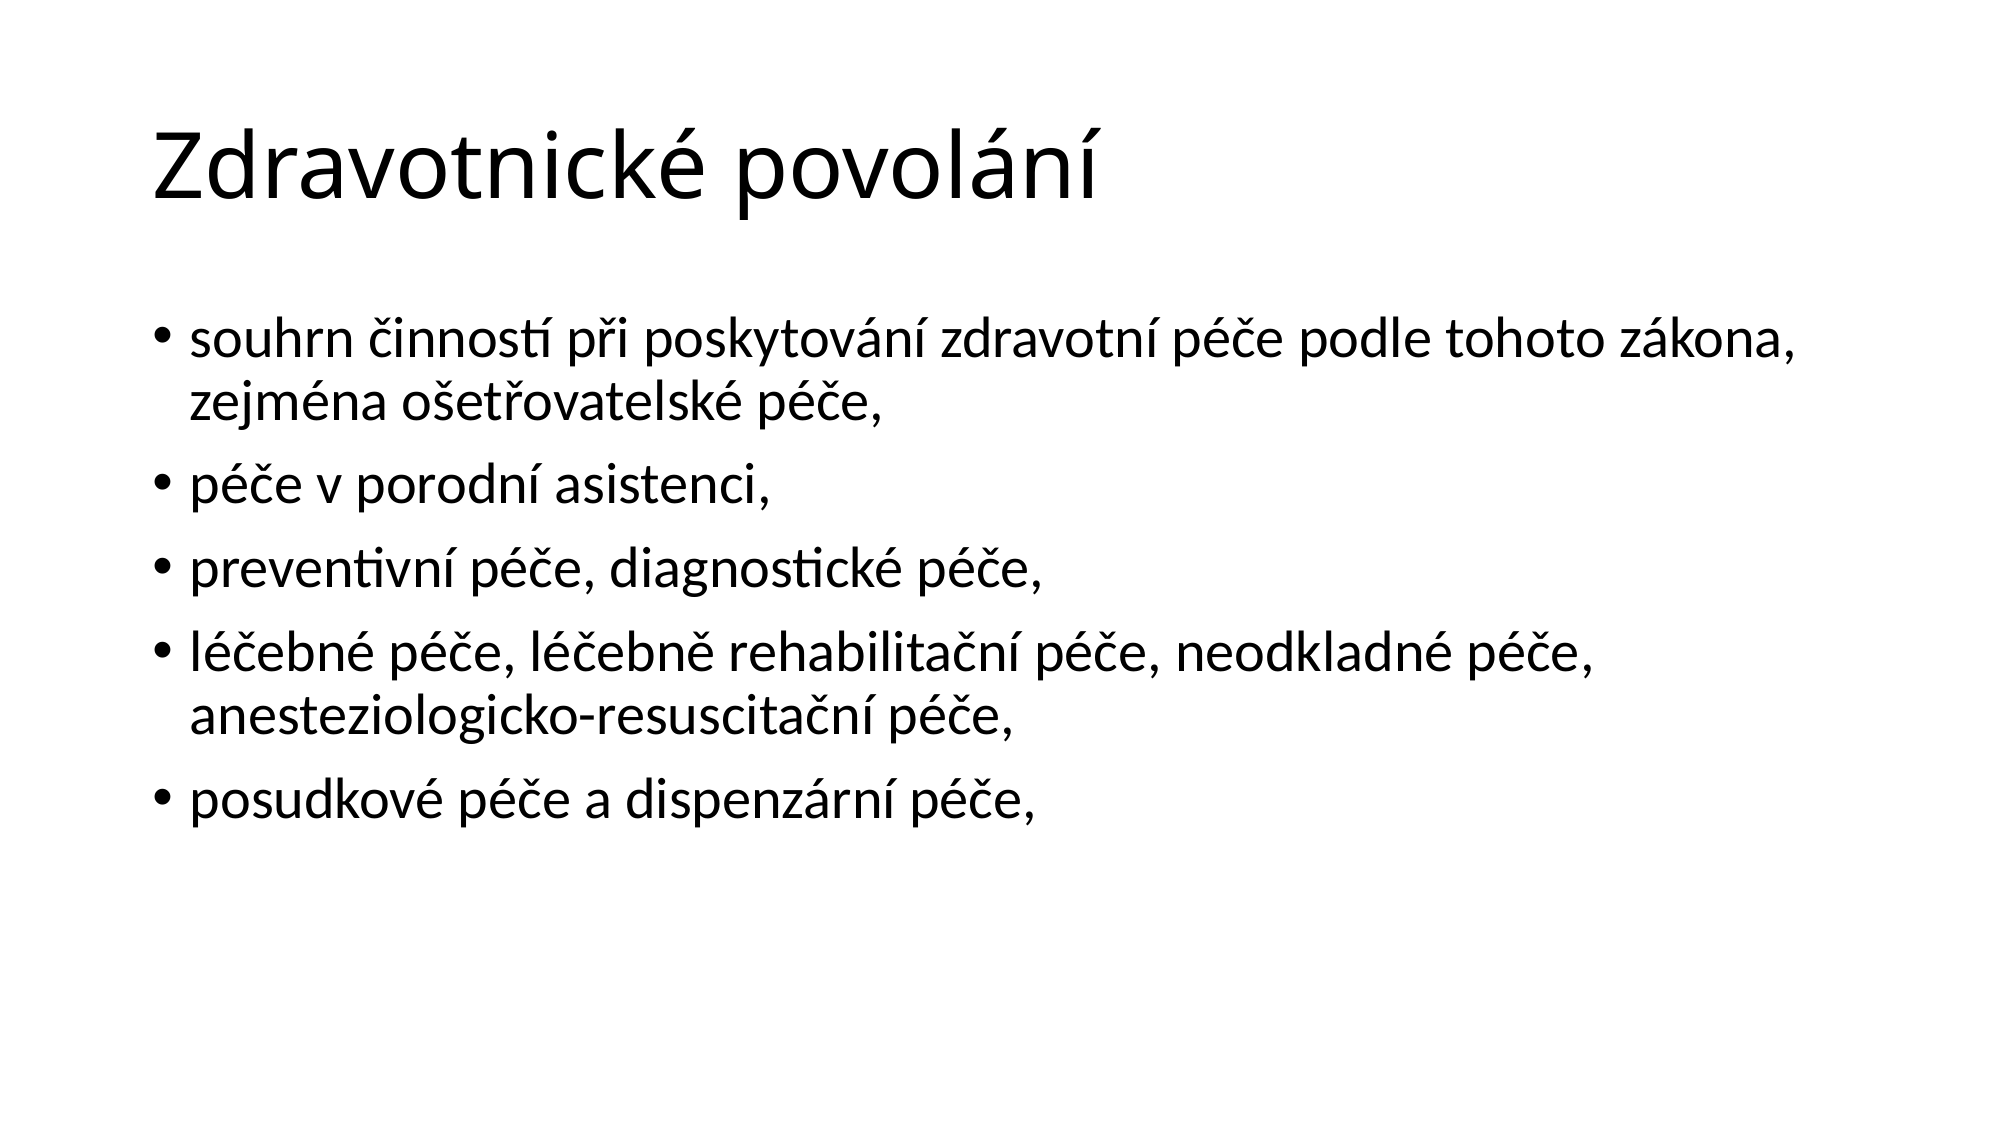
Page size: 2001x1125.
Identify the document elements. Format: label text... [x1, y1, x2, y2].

title Zdravotnické povolání [137, 59, 1863, 278]
list souhrn činností při poskytování zdravotní péče podle tohoto zákona, zejména ošetřovatelské péče, péče v porodní asistenci, preventivní péče, diagnostické péče, léčebné péče, léčebně rehabilitační péče, neodkladné péče, anesteziologicko-resuscitační péče, posudkové péče a dispenzární péče, [137, 299, 1863, 1014]
